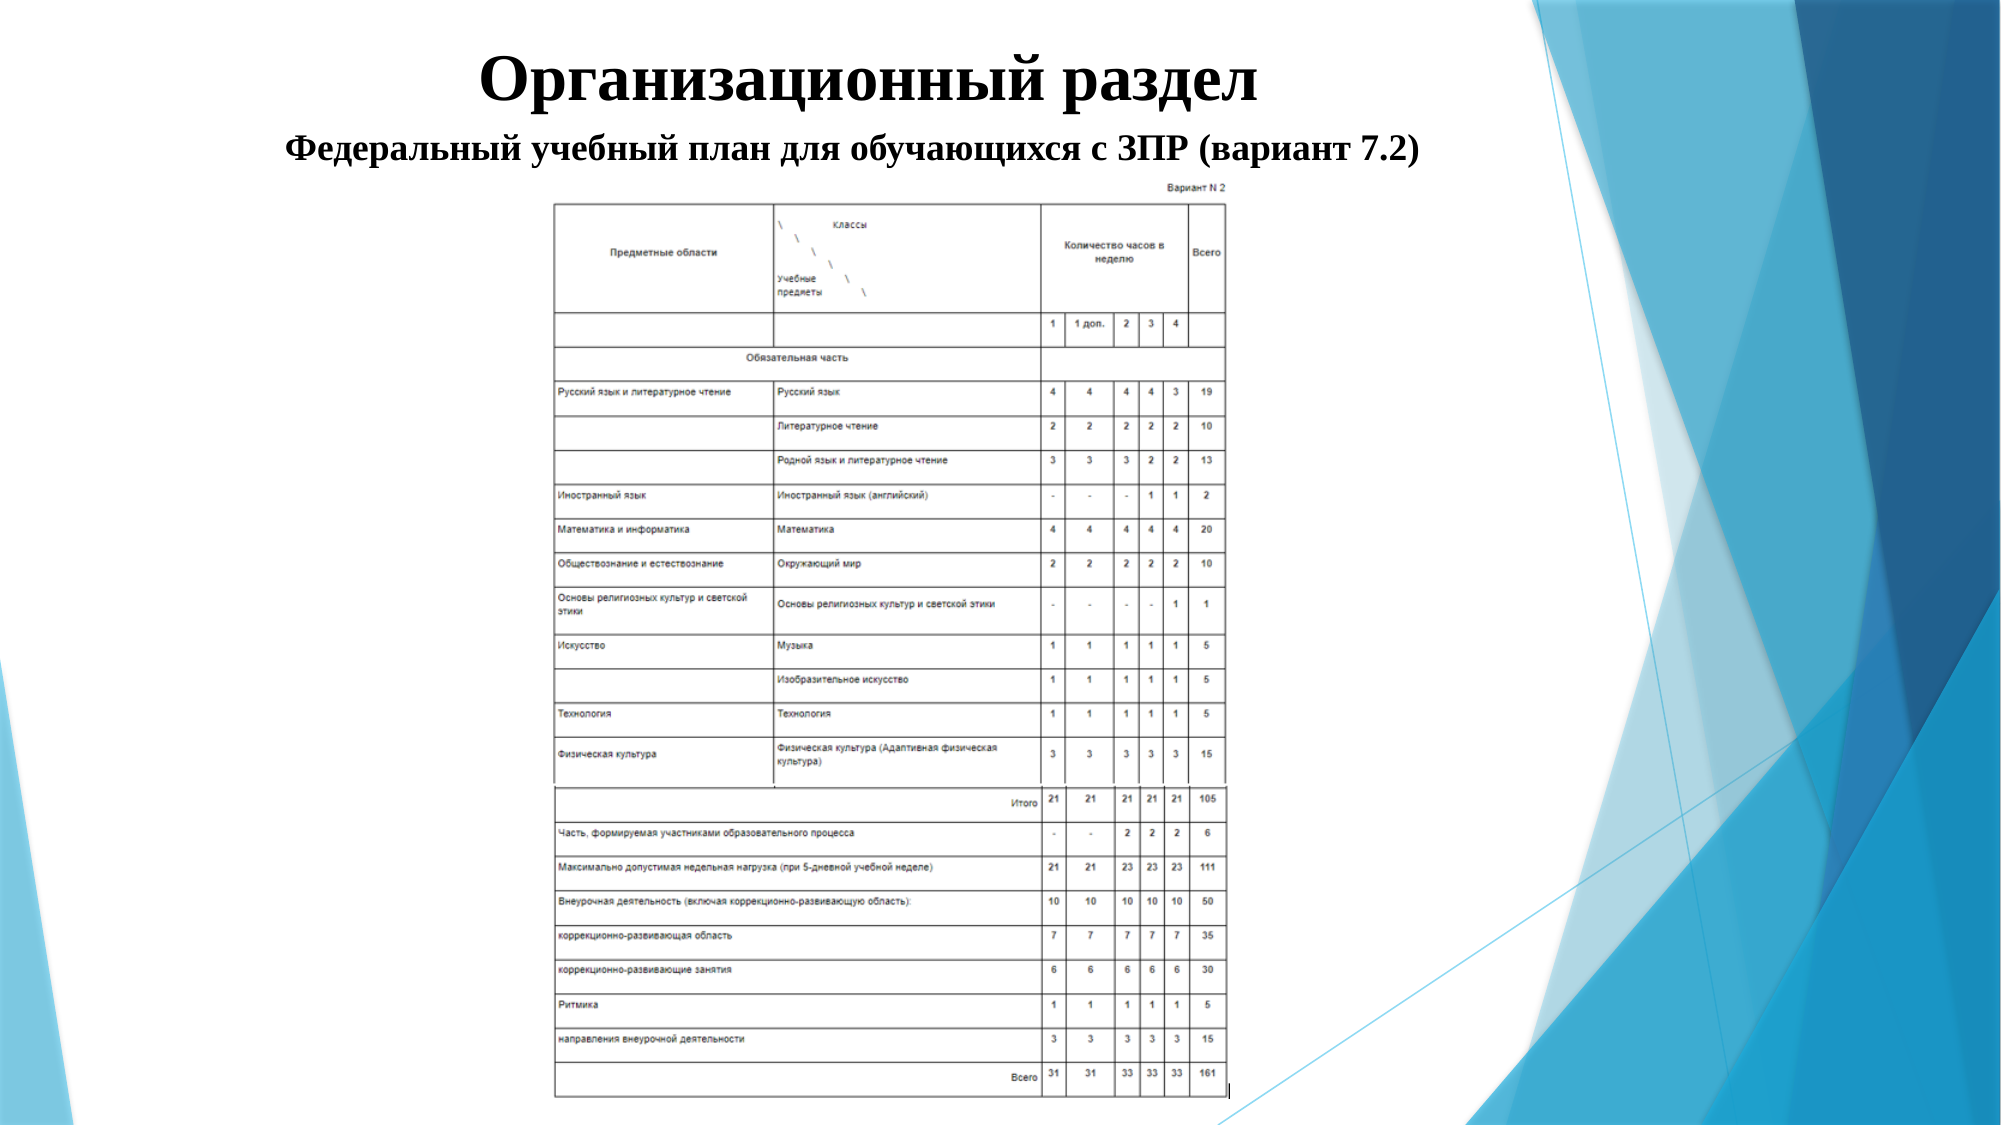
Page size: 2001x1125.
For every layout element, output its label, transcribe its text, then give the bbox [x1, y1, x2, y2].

picture [550, 178, 1231, 1100]
title Организационный раздел [164, 26, 1575, 115]
list Федеральный учебный план для обучающихся с ЗПР (вариант 7.2) [110, 115, 1595, 1041]
